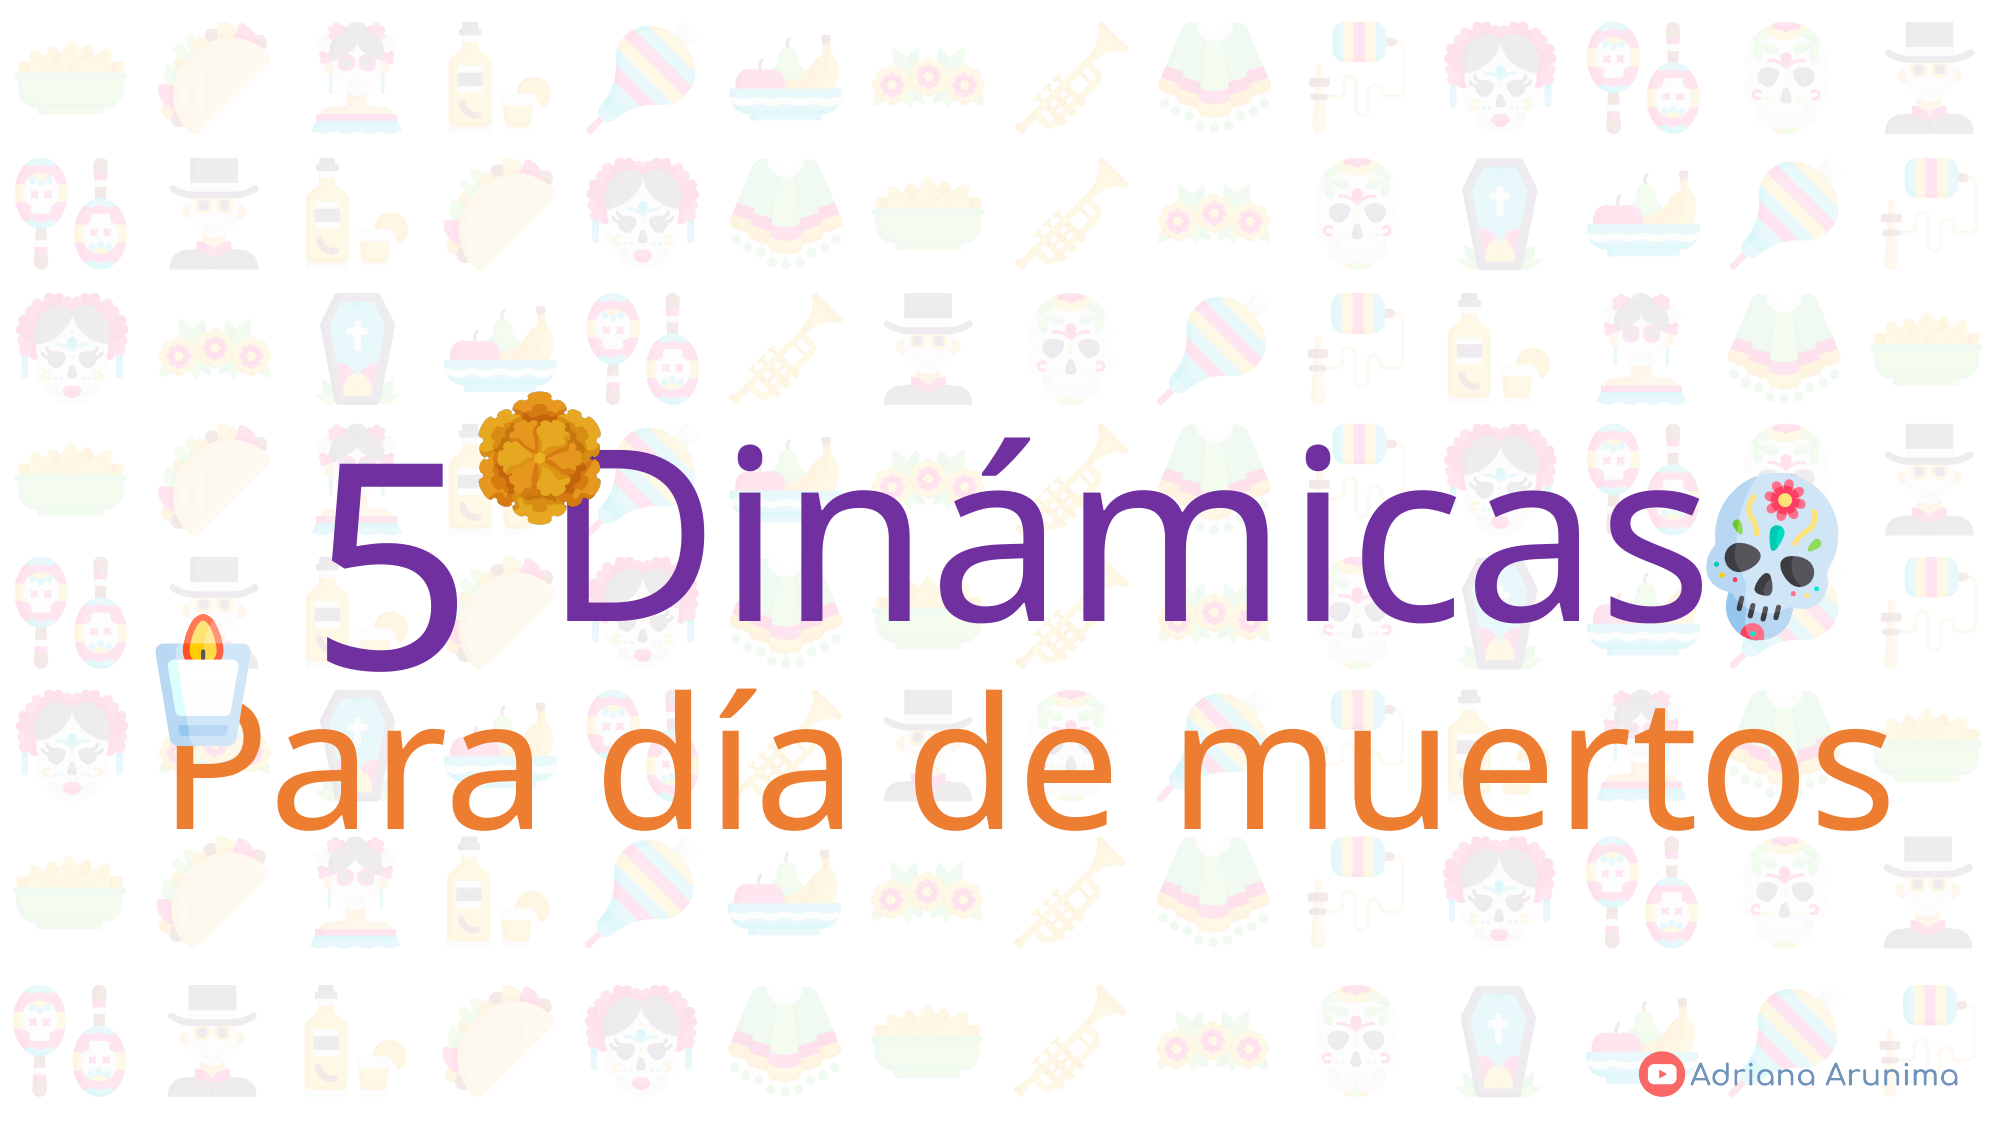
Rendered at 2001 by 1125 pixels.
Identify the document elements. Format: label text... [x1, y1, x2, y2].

text_box 5 [221, 374, 497, 638]
picture [137, 614, 269, 746]
text_box Para día de muertos [139, 638, 1919, 874]
picture [1670, 455, 1873, 659]
picture [471, 388, 614, 528]
text_box Dinámicas [497, 374, 1761, 638]
text_box 3 [0, 0, 2000, 1125]
